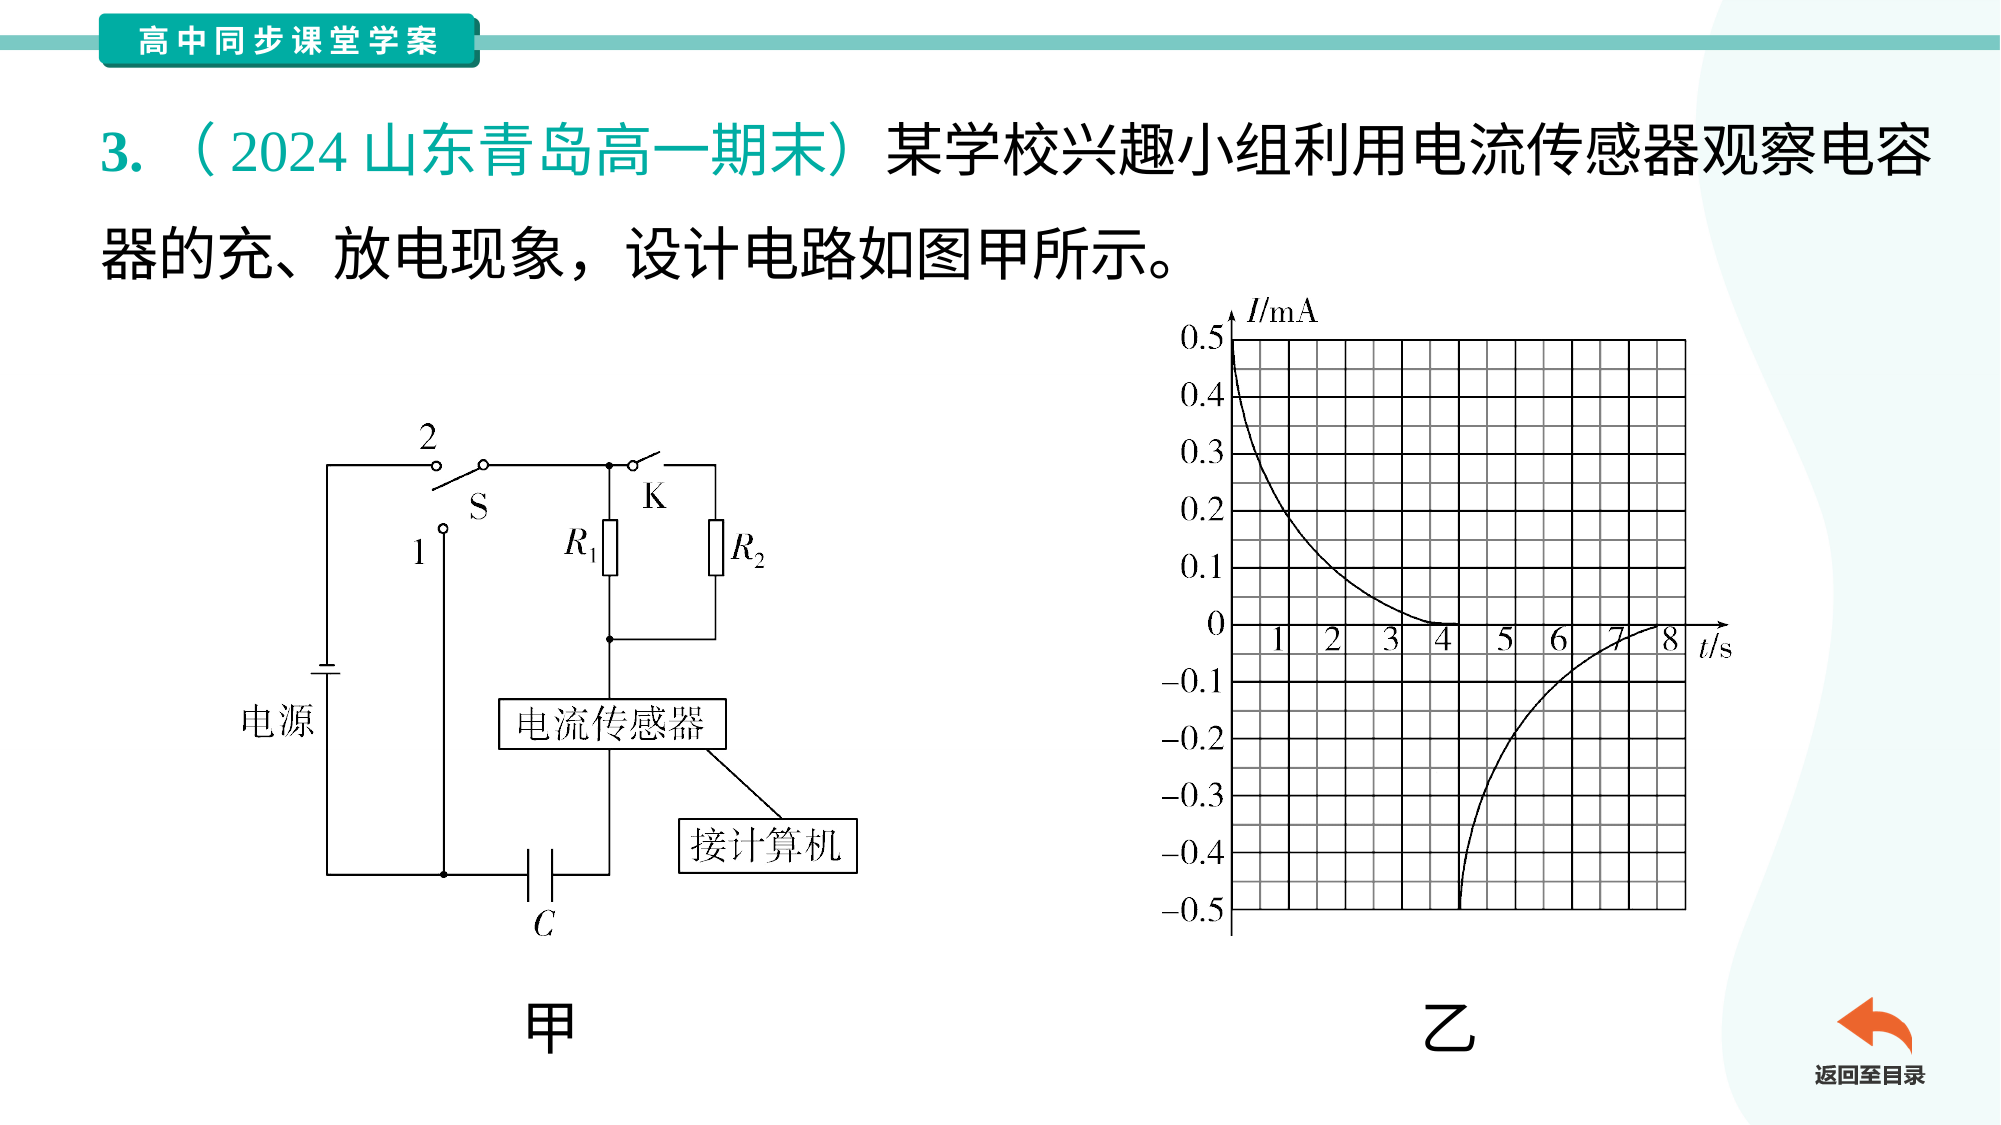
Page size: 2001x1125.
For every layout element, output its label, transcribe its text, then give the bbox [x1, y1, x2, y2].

picture [0, 0, 2000, 1125]
text_box 甲 [514, 956, 587, 1120]
text_box 3.（2024山东青岛高一期末）某学校兴趣小组利用电流传感器观察电容 器的充、放电现象，设计电路如图甲所示。 [100, 76, 1899, 277]
text_box 乙 [1413, 956, 1486, 1120]
